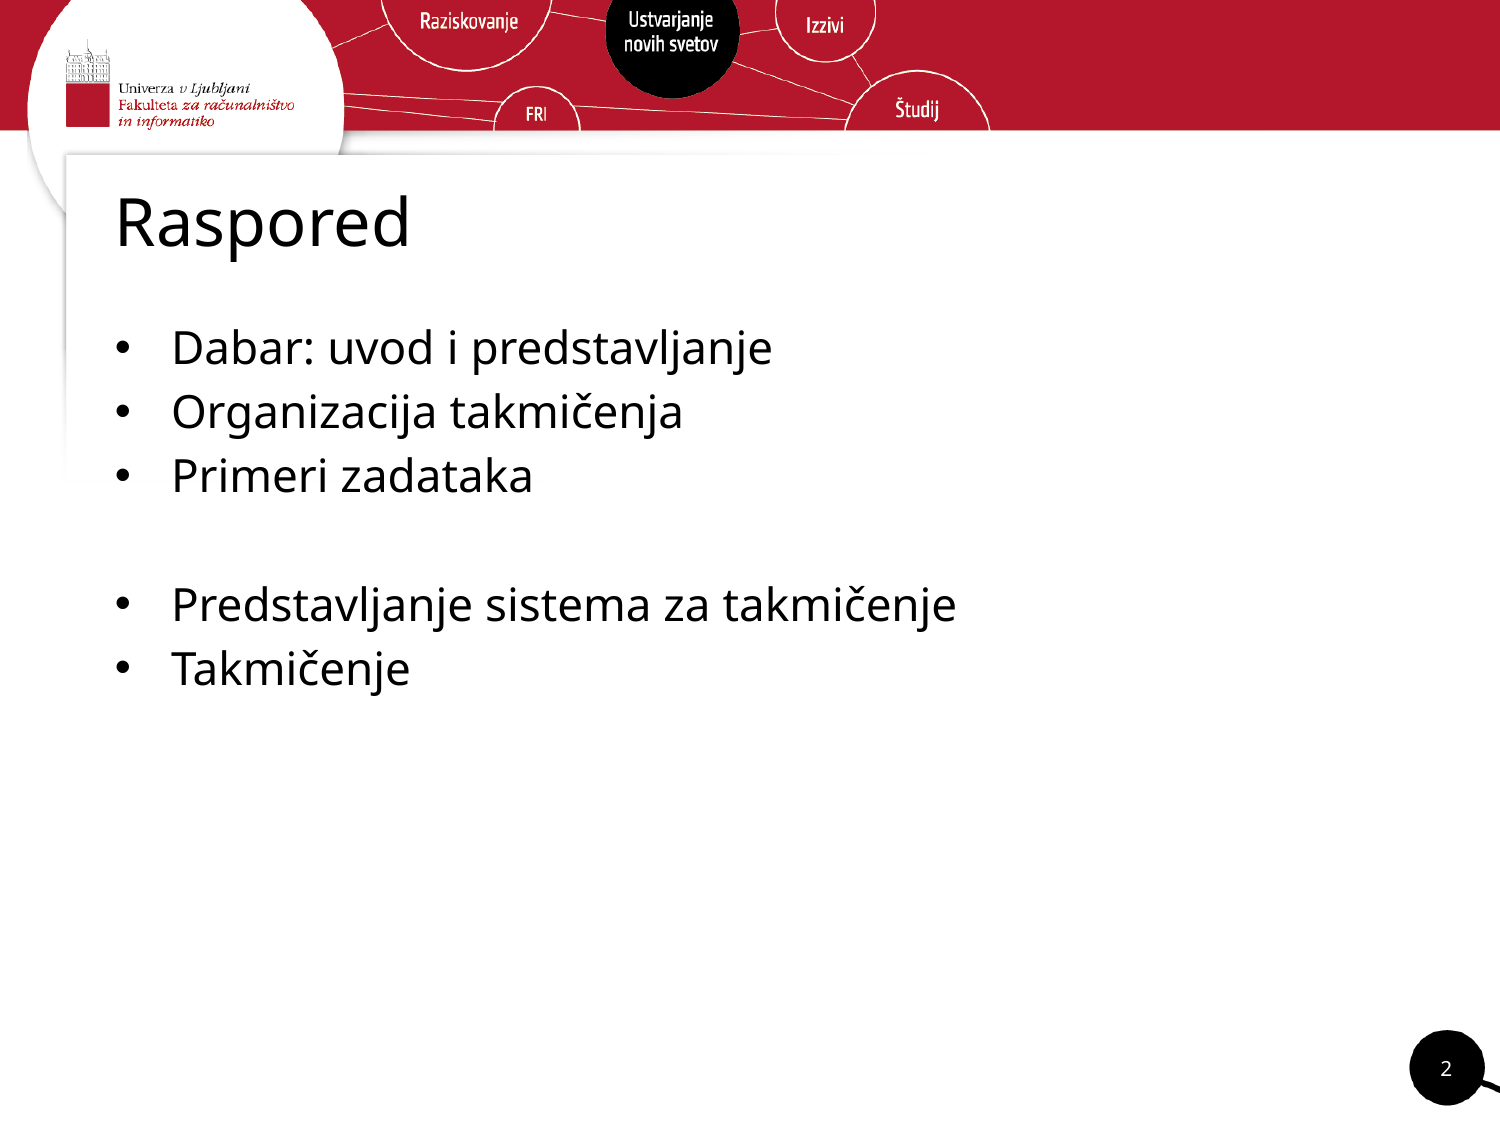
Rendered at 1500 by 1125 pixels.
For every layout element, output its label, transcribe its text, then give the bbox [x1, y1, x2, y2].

text_box 2 [1404, 1036, 1488, 1103]
title Raspored [99, 154, 1405, 286]
picture [0, 0, 1500, 1125]
list Dabar: uvod i predstavljanje Organizacija takmičenja Primeri zadataka Predstavljanje sistema za takmičenje Takmičenje [99, 311, 1405, 1016]
